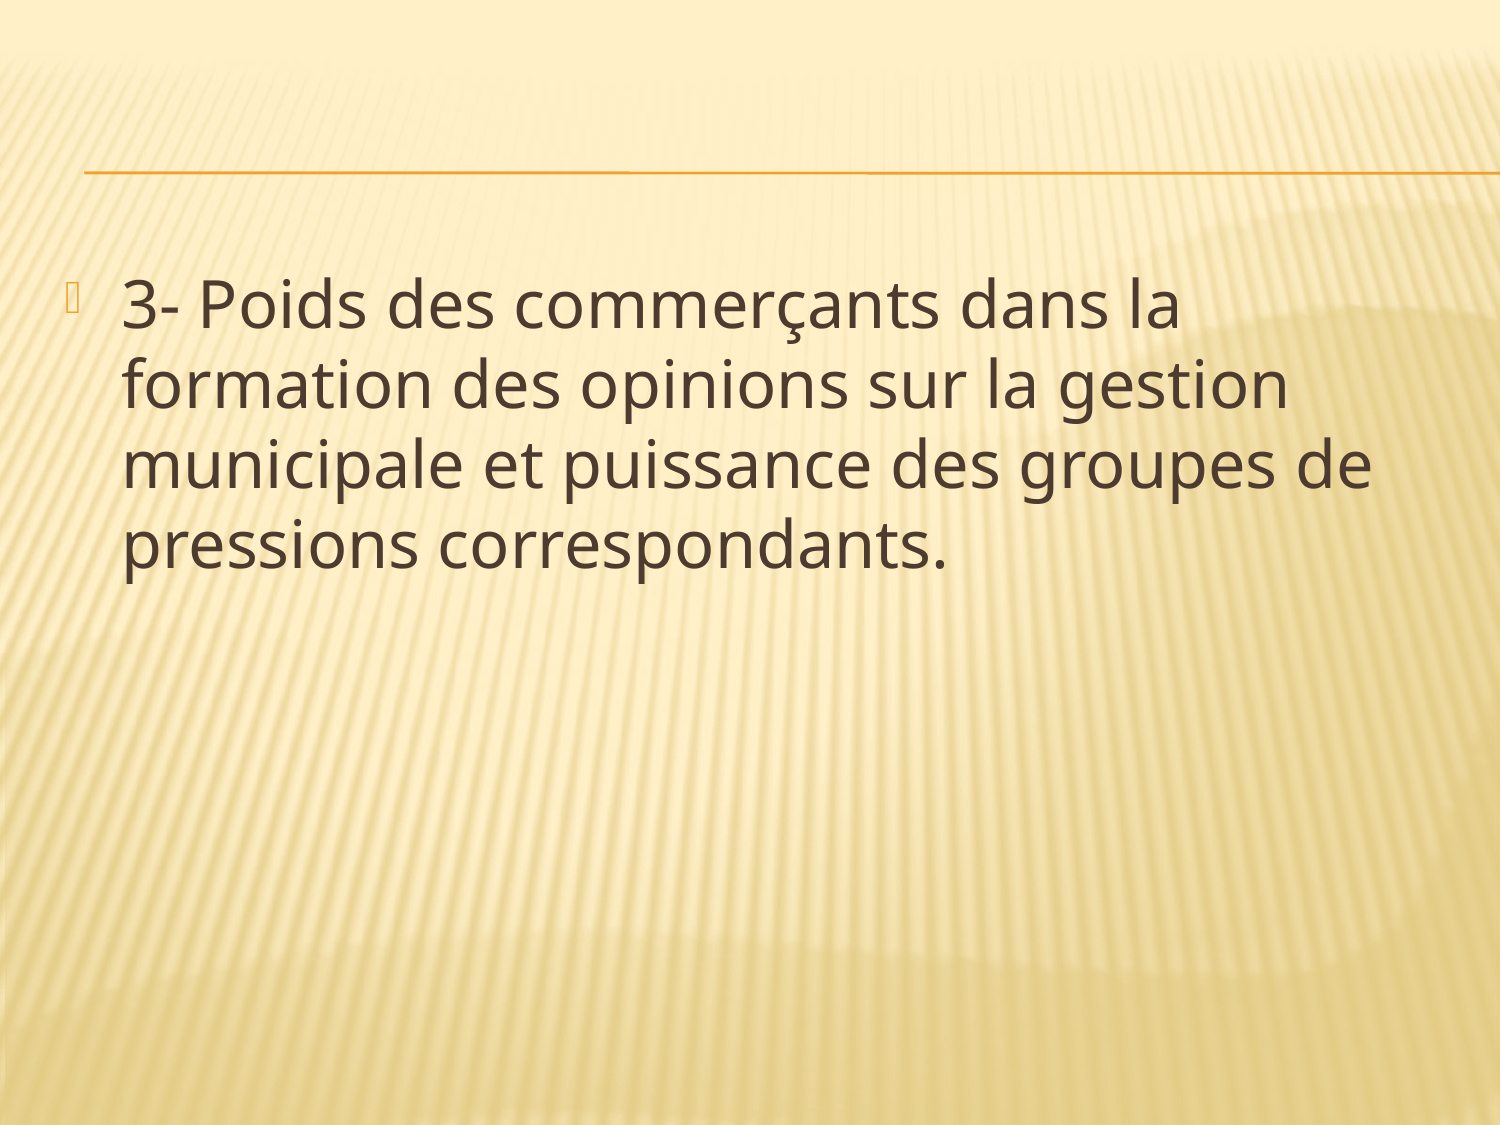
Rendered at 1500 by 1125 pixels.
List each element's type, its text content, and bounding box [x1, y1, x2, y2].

list 3- Poids des commerçants dans la formation des opinions sur la gestion municipale et puissance des groupes de pressions correspondants. [50, 254, 1475, 998]
